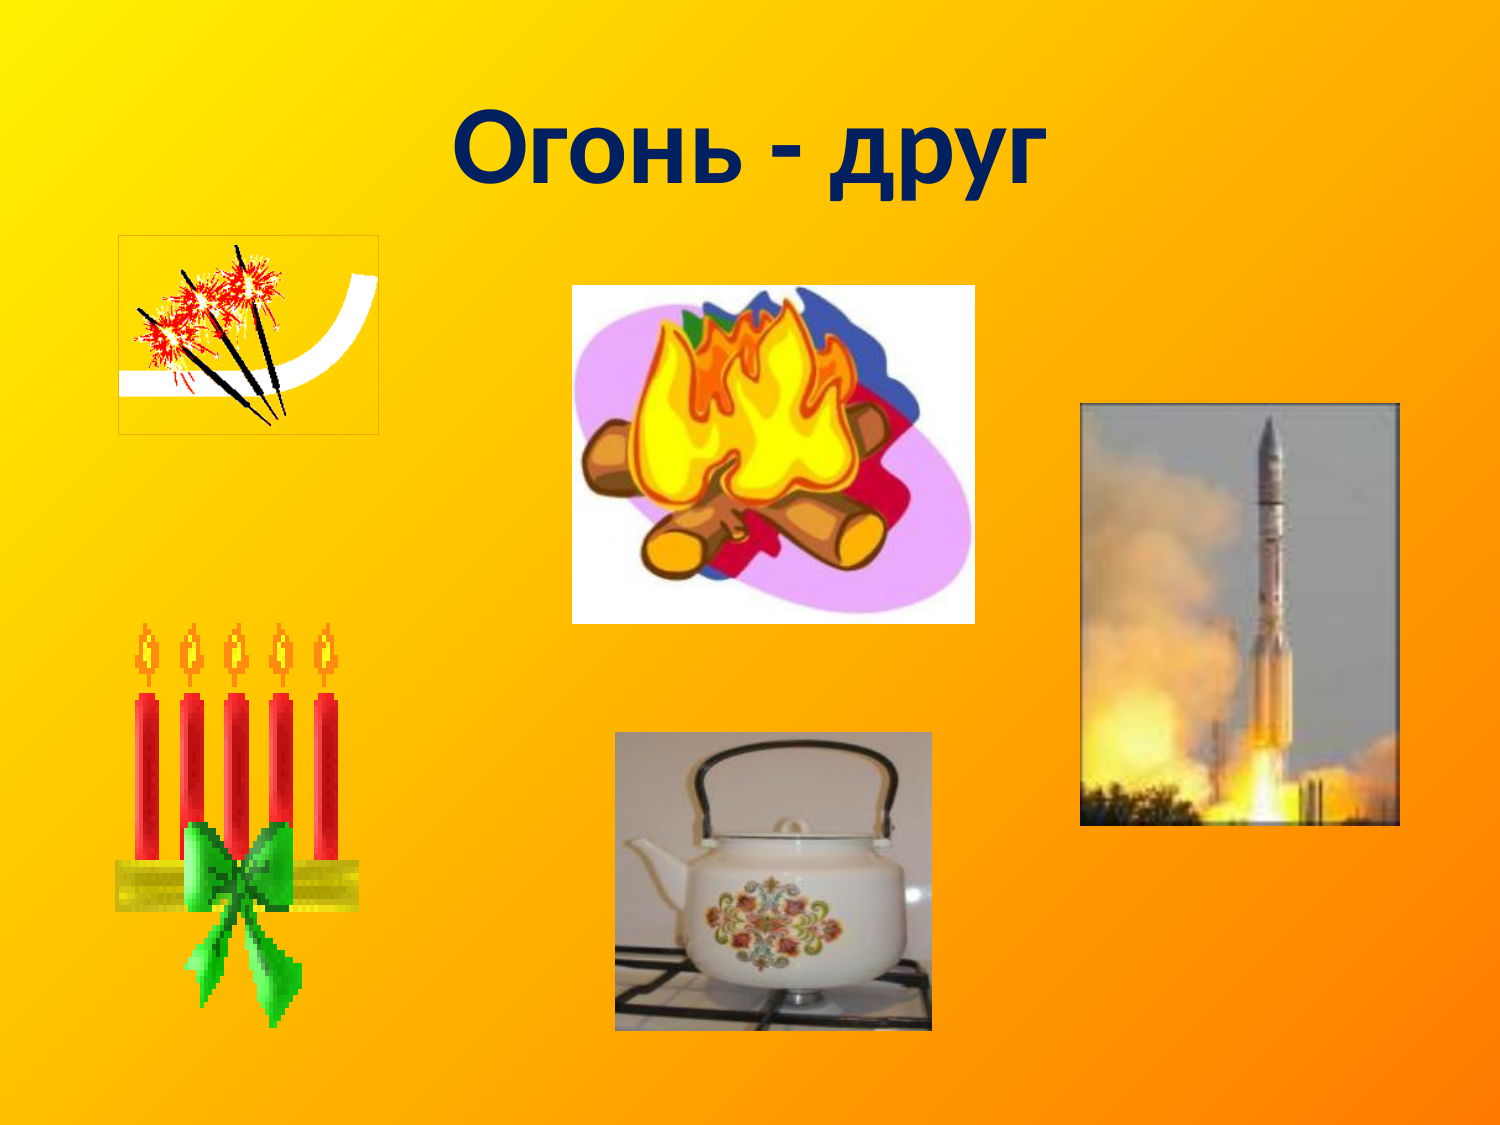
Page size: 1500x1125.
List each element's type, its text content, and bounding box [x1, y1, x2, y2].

picture [118, 234, 379, 435]
picture [1080, 403, 1400, 826]
picture [615, 732, 932, 1031]
picture [115, 622, 359, 1028]
title Огонь - друг [74, 44, 1426, 233]
picture [572, 285, 975, 624]
